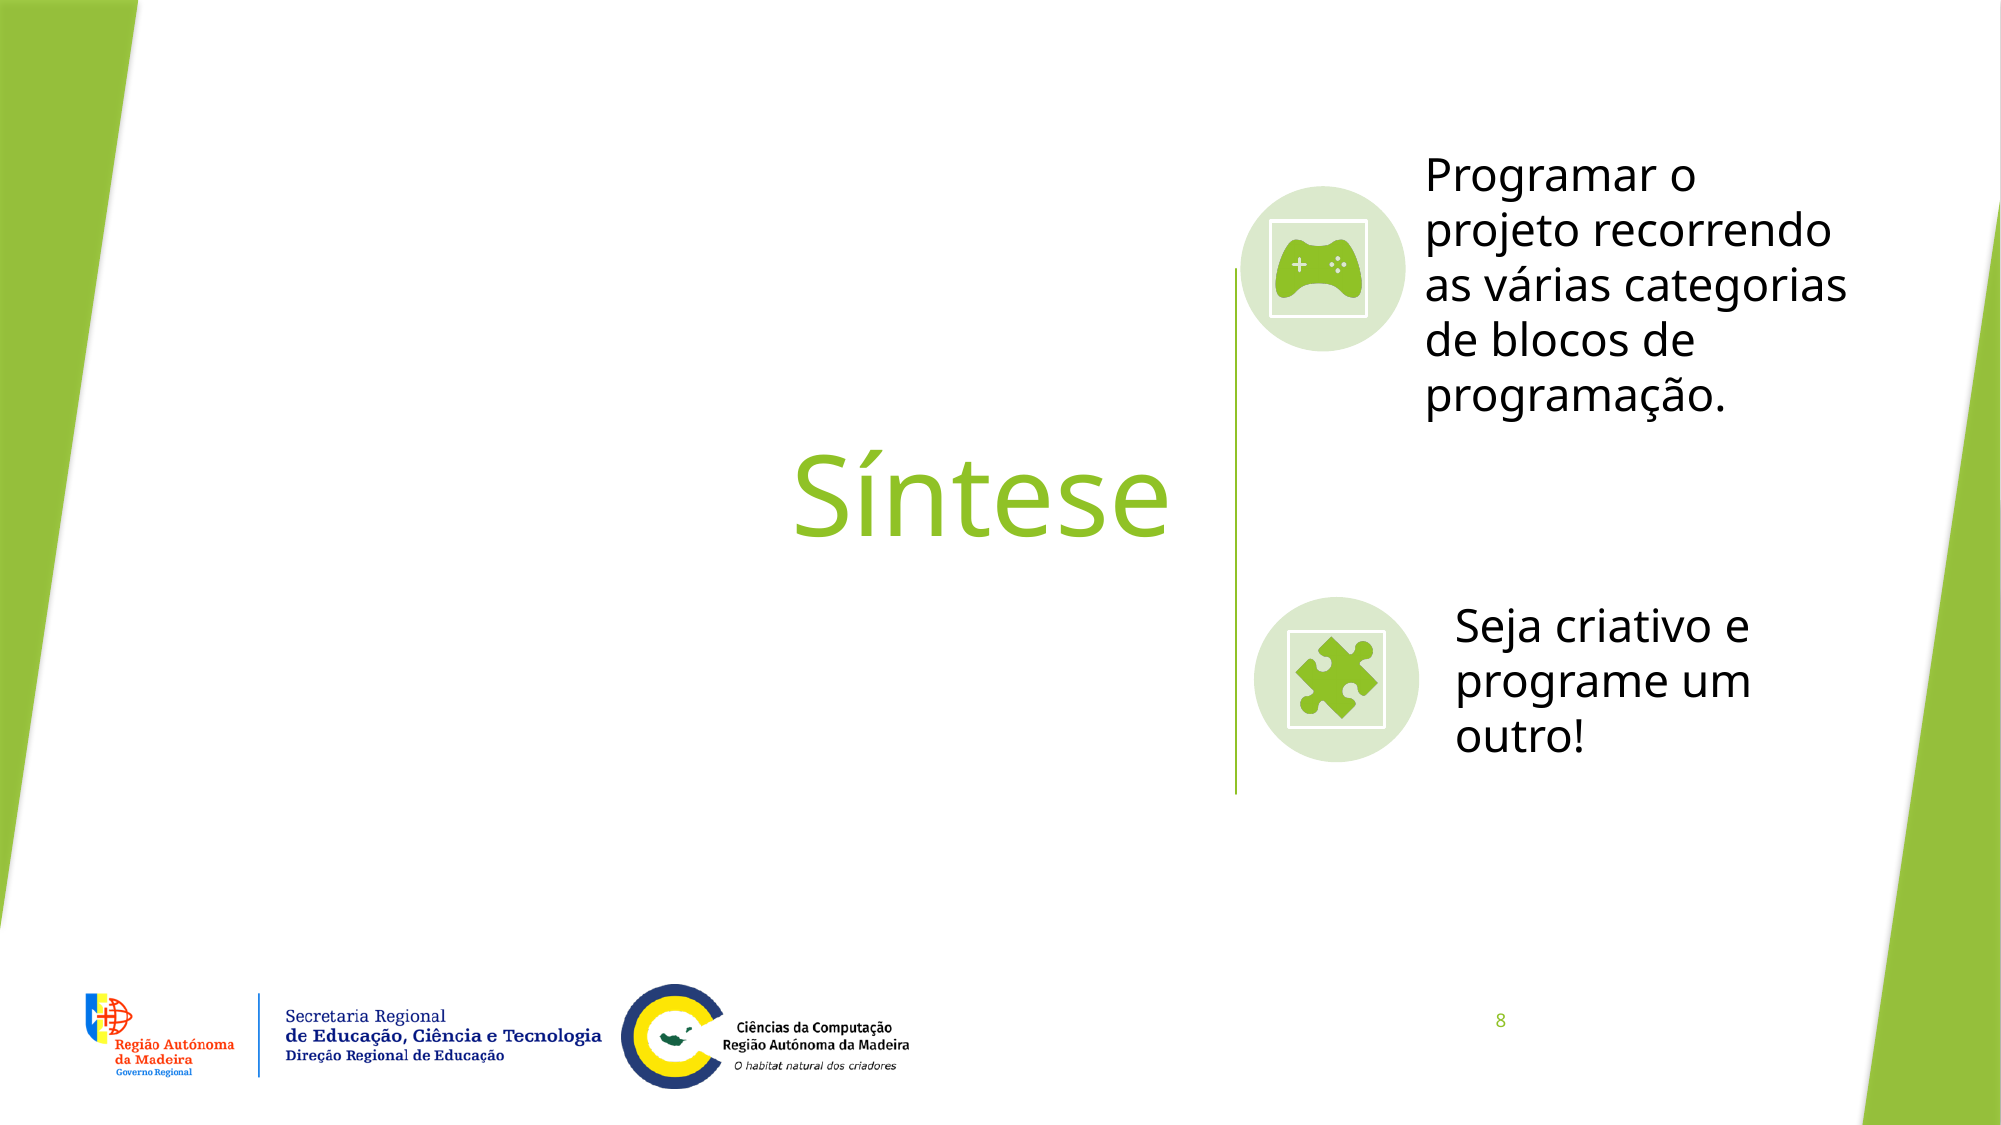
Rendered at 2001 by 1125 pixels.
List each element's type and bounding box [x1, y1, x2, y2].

text_box [76, 983, 910, 1090]
text_box [1090, 58, 2000, 1068]
text_box [0, 0, 2000, 1125]
